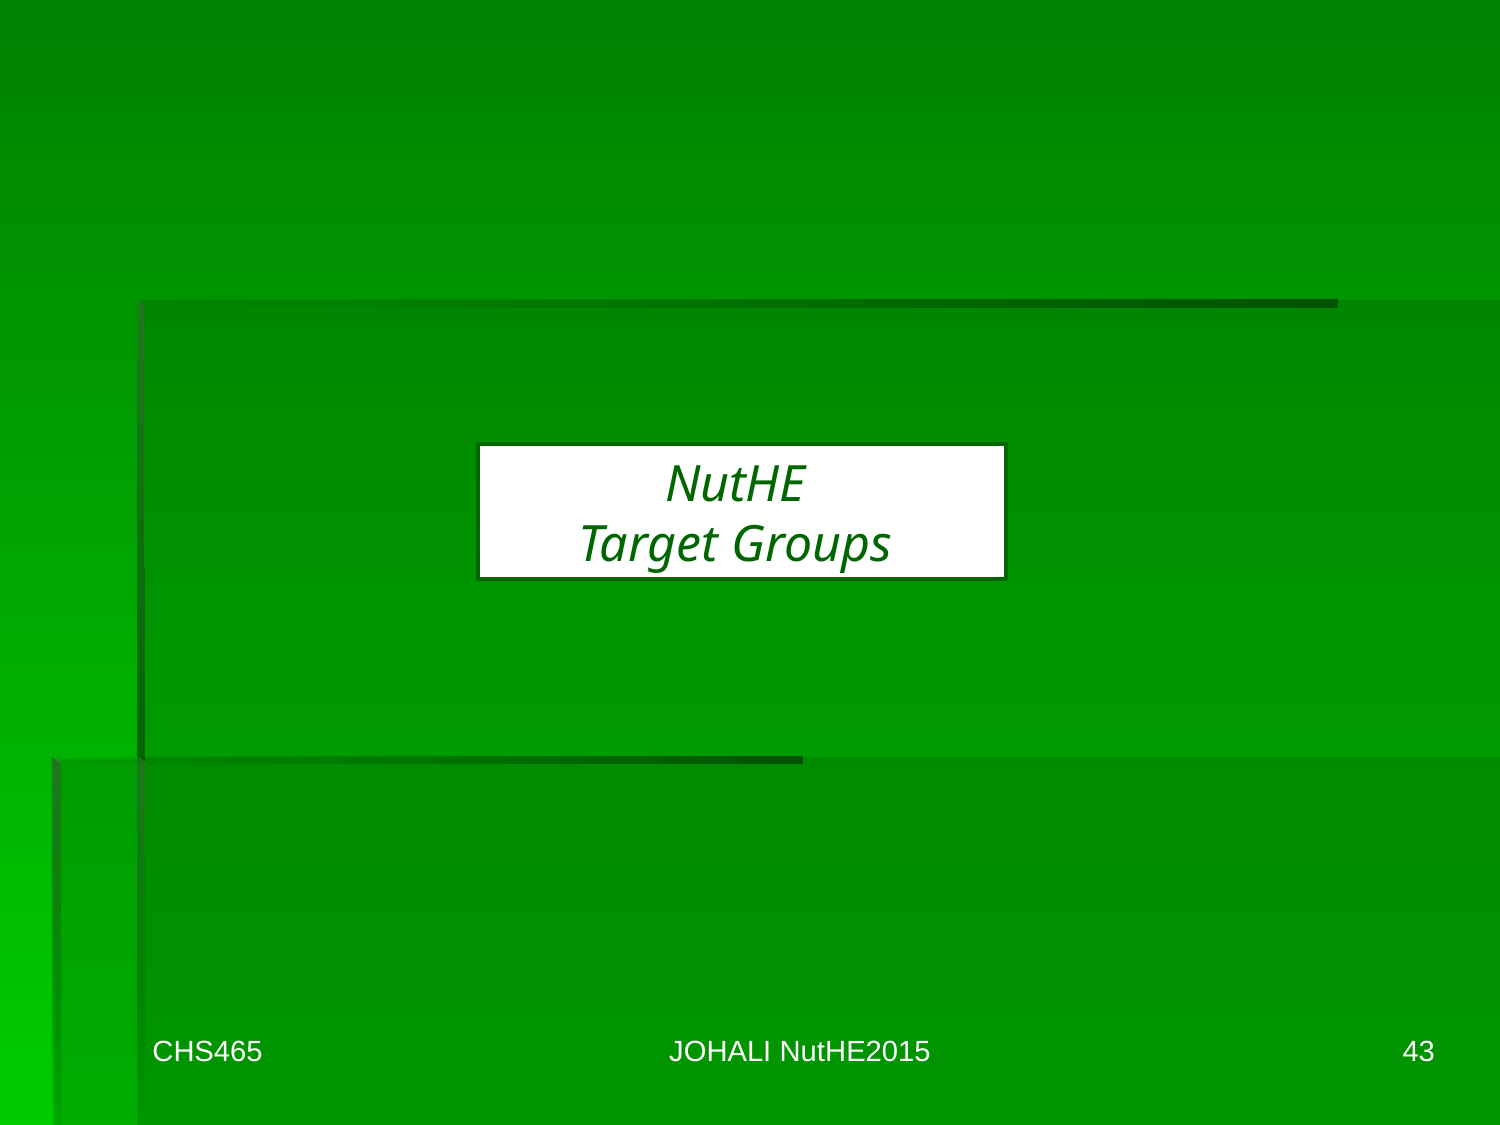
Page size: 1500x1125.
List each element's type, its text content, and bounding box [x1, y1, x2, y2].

slide_number 43 [1137, 1024, 1451, 1103]
slide_number CHS465 [137, 1024, 450, 1103]
footer JOHALI NutHE2015 [562, 1024, 1038, 1103]
text_box NutHE Target Groups [476, 442, 1008, 581]
